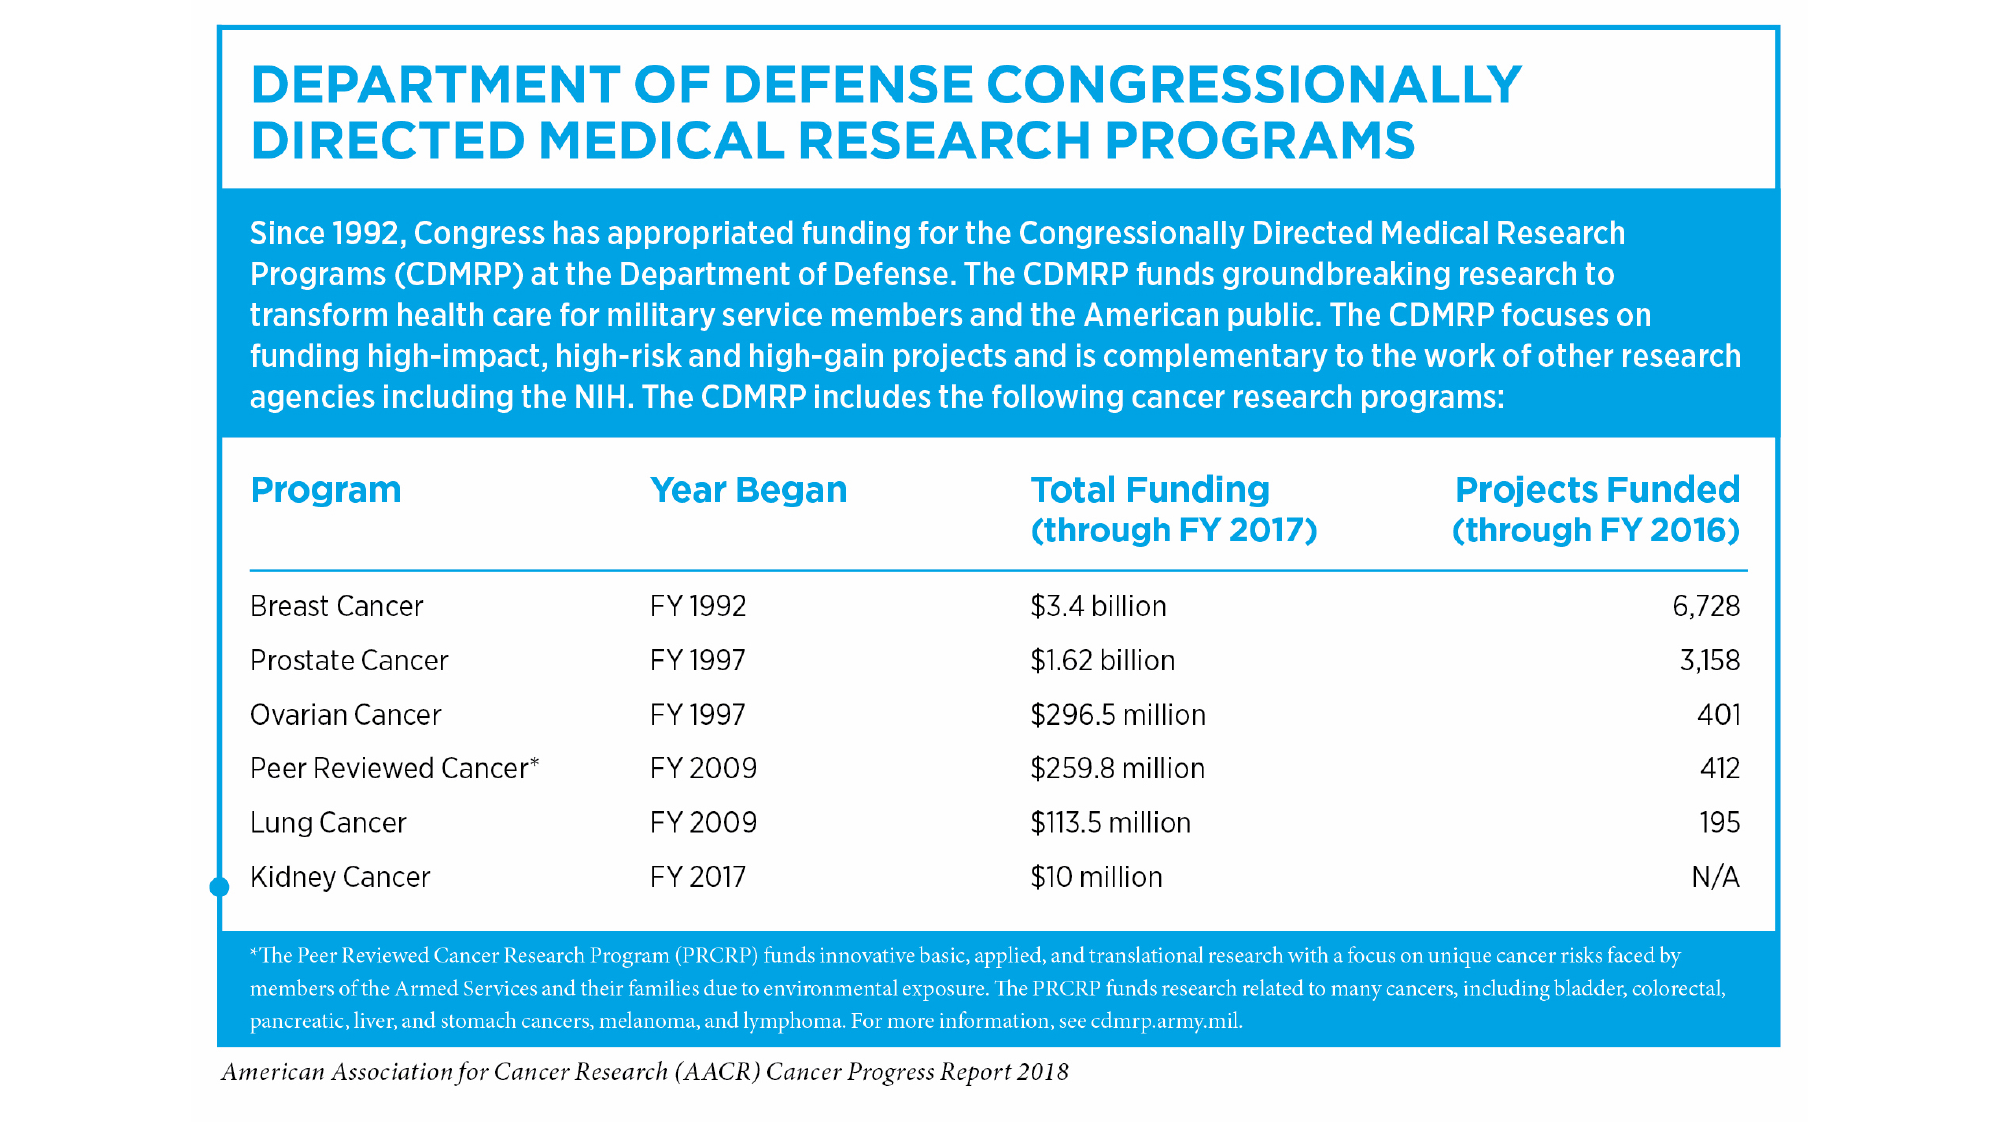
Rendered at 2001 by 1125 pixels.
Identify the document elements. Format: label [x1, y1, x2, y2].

picture [191, 0, 1808, 1122]
